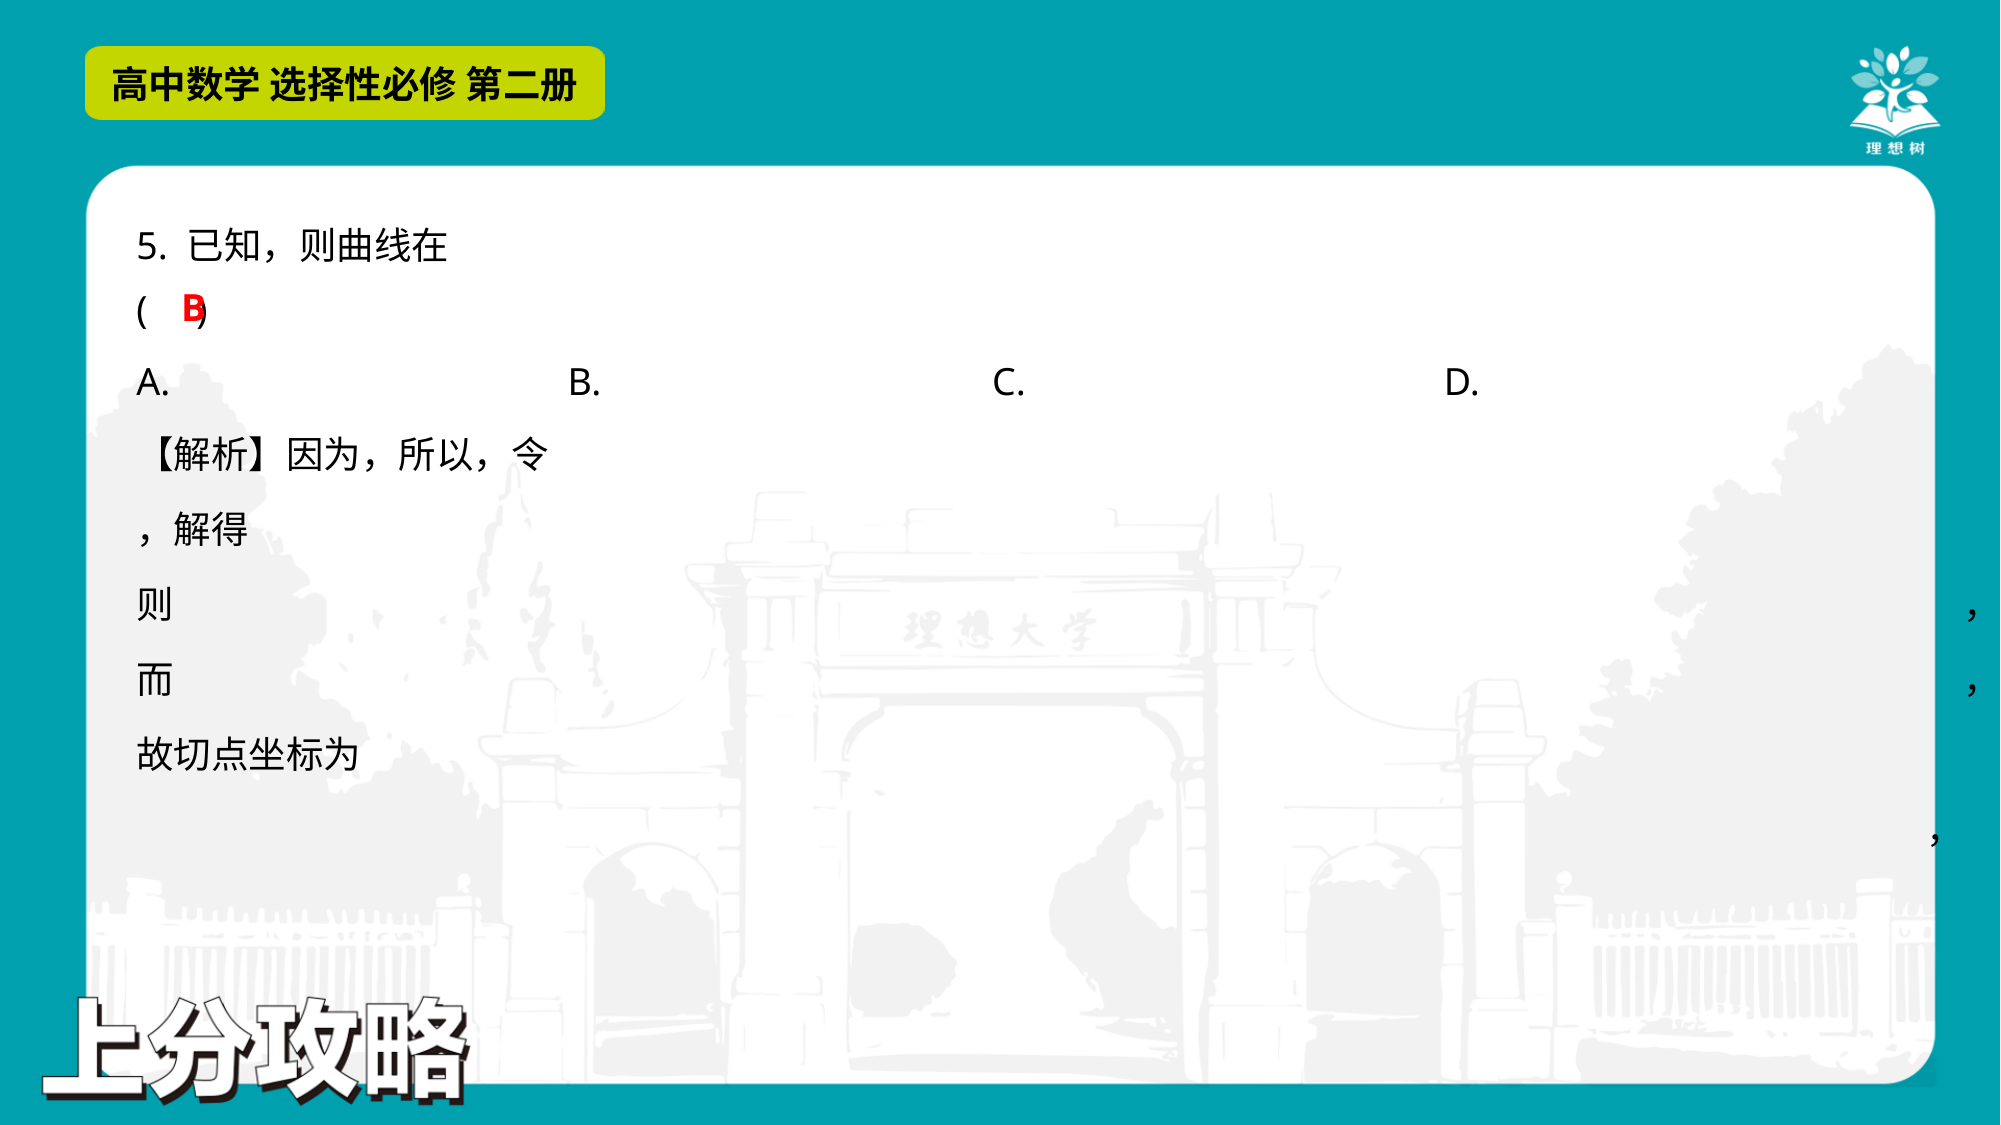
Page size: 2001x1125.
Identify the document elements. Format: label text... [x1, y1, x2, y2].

picture [0, 0, 2000, 1125]
text_box B [166, 264, 221, 323]
